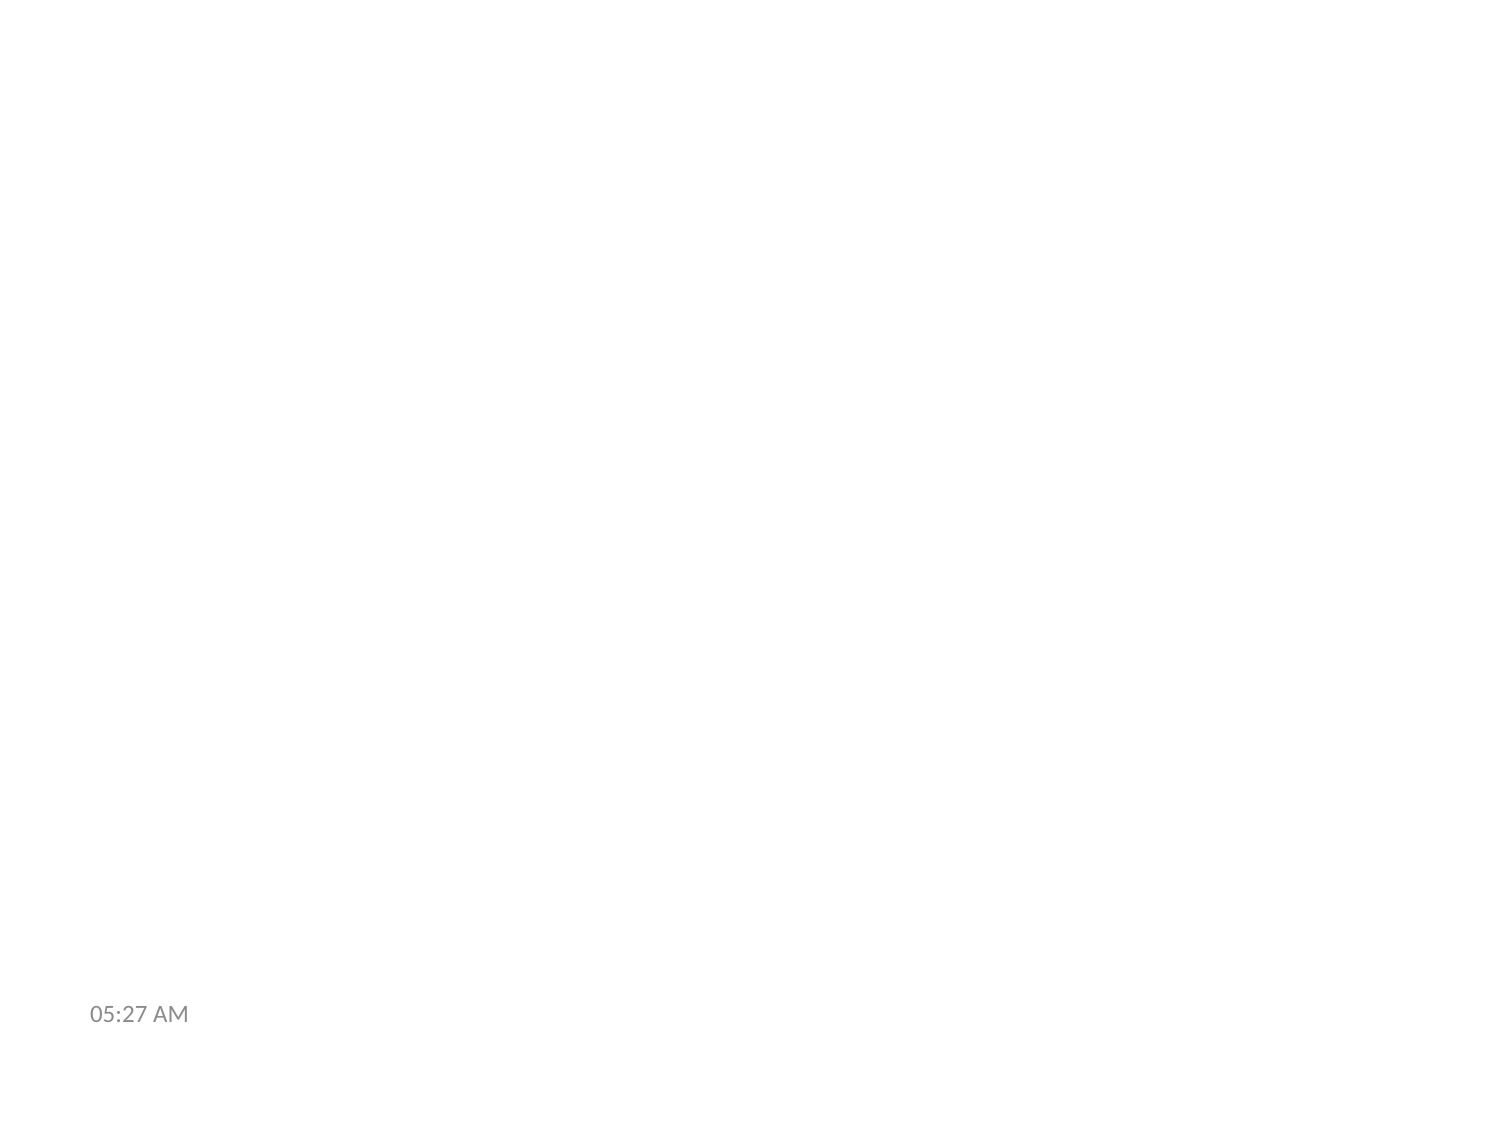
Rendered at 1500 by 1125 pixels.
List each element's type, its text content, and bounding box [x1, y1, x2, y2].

text_box 3:35 PM [75, 982, 425, 1043]
